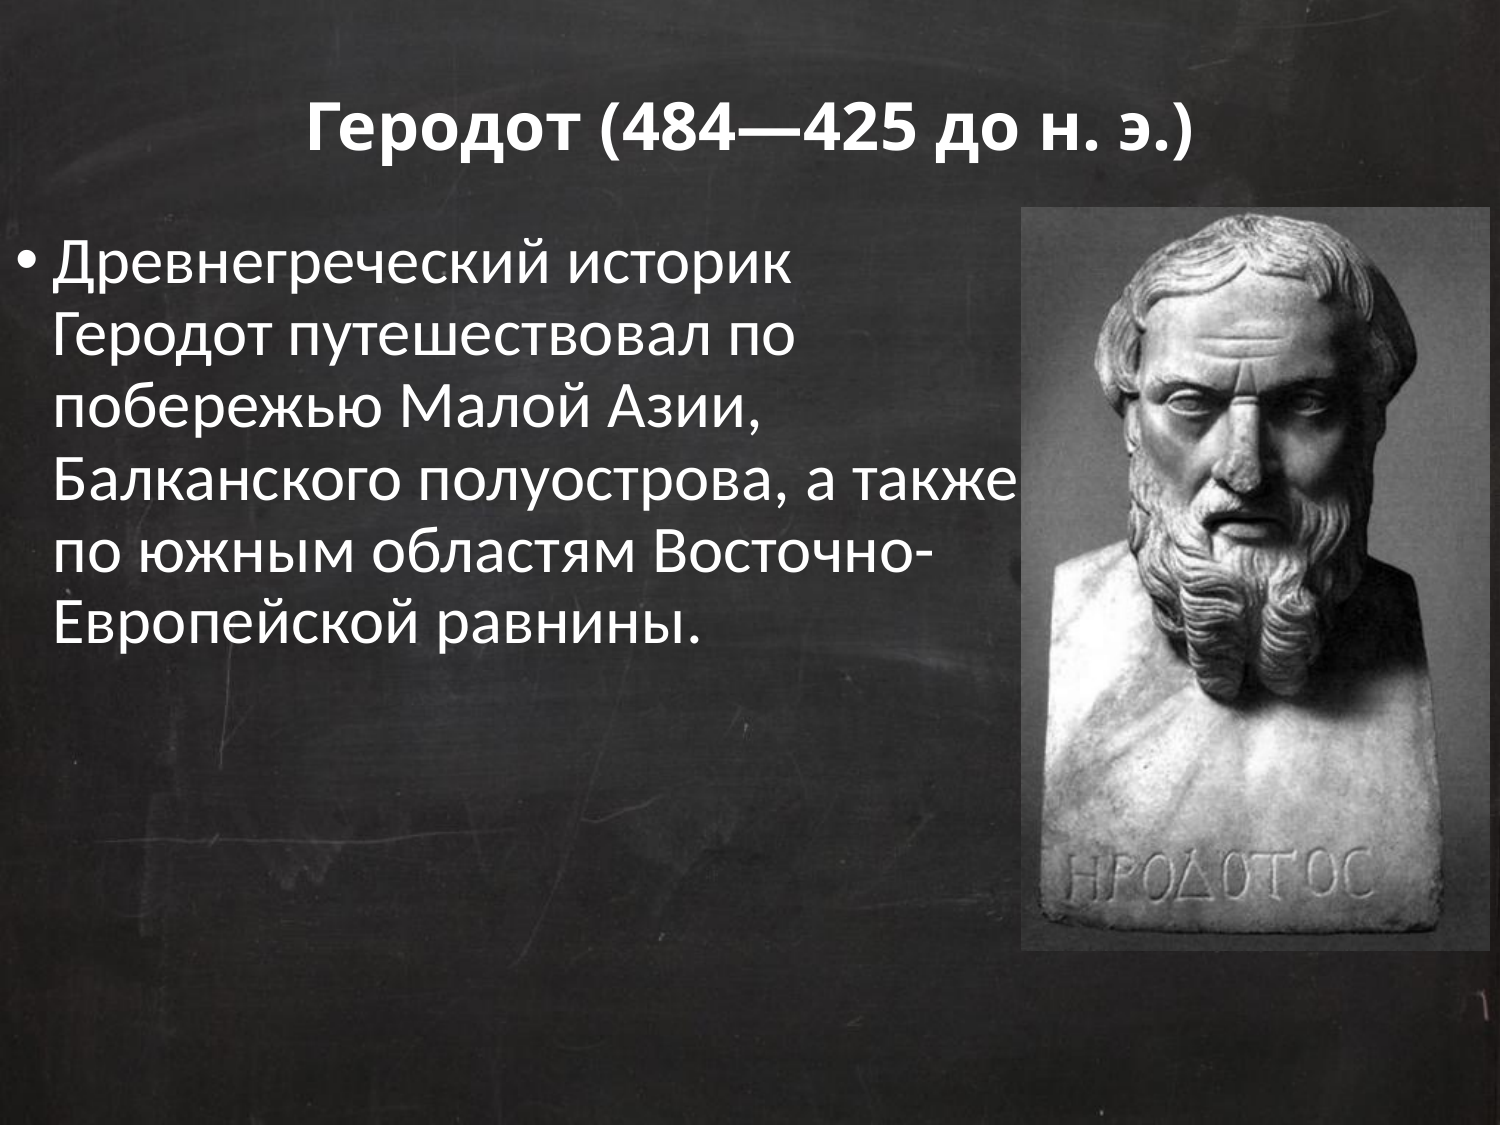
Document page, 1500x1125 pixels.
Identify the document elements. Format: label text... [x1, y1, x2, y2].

list Древнегреческий историк Геродот путешествовал по побережью Малой Азии, Балканского полуострова, а также по южным областям Восточно-Европейской равнины. [0, 218, 1044, 970]
picture [0, 0, 1500, 1125]
title Геродот (484—425 до н. э.) [103, 59, 1397, 218]
